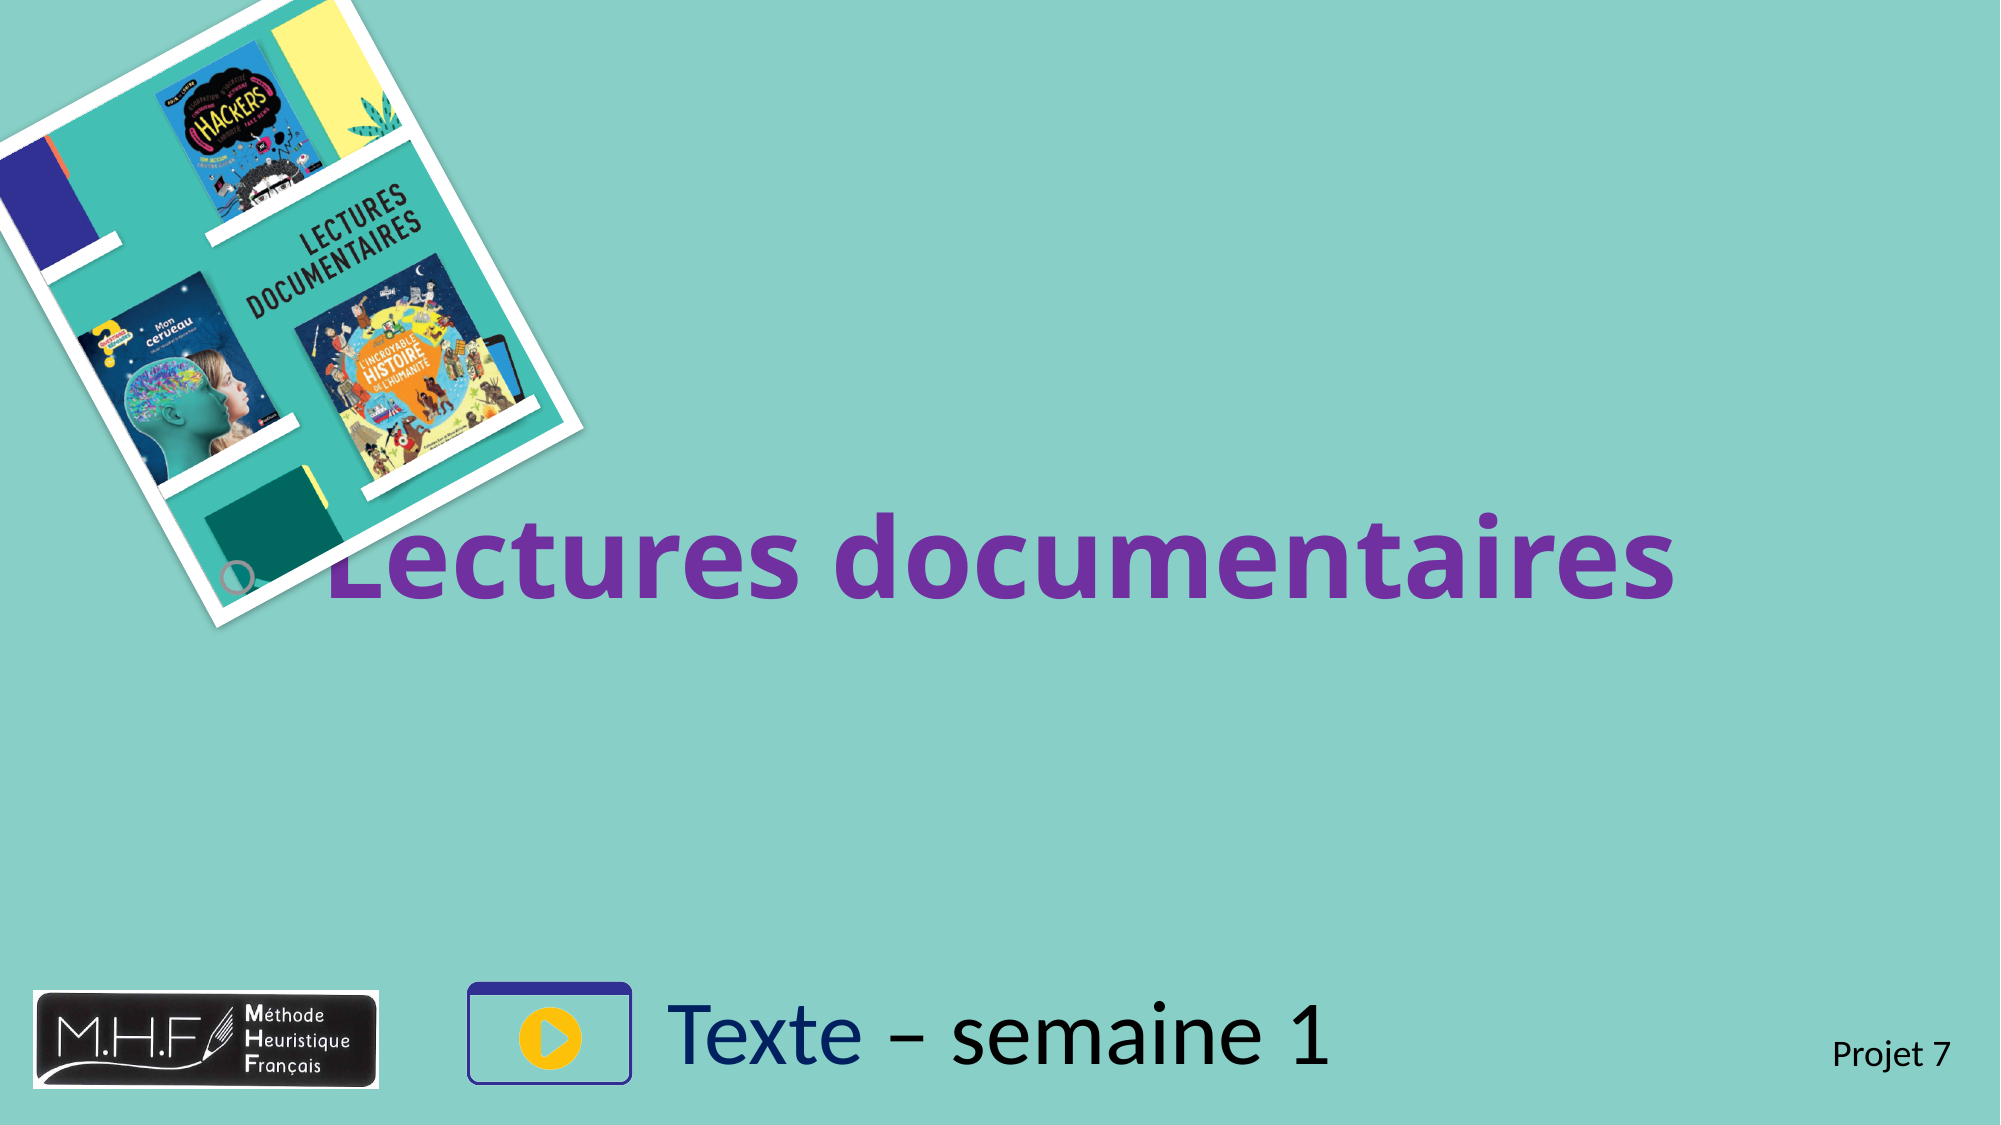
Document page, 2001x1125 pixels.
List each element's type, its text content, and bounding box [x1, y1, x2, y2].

picture [0, 0, 563, 607]
subtitle Texte – semaine 1 [249, 978, 1750, 1102]
text_box Projet 7 [1362, 1021, 1967, 1082]
picture [463, 977, 638, 1089]
title Lectures documentaires [249, 325, 1750, 800]
picture [33, 990, 379, 1089]
